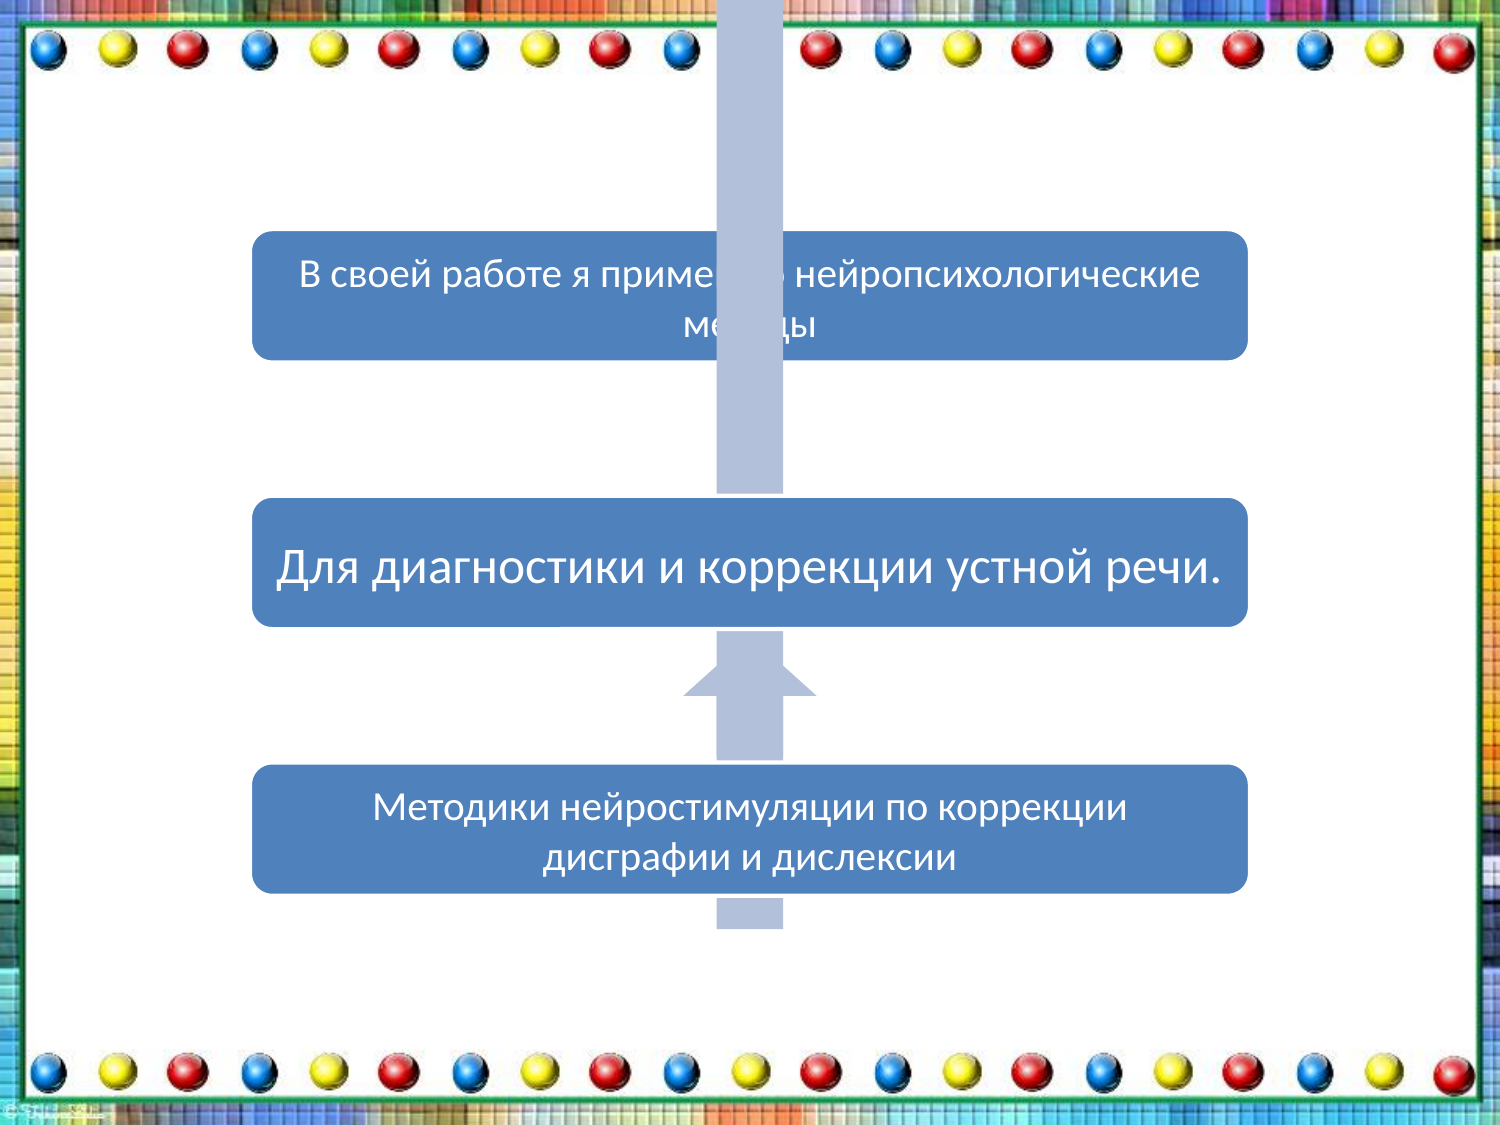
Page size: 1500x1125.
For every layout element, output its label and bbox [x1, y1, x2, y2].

picture [0, 0, 1500, 1125]
text_box [249, 228, 1251, 897]
